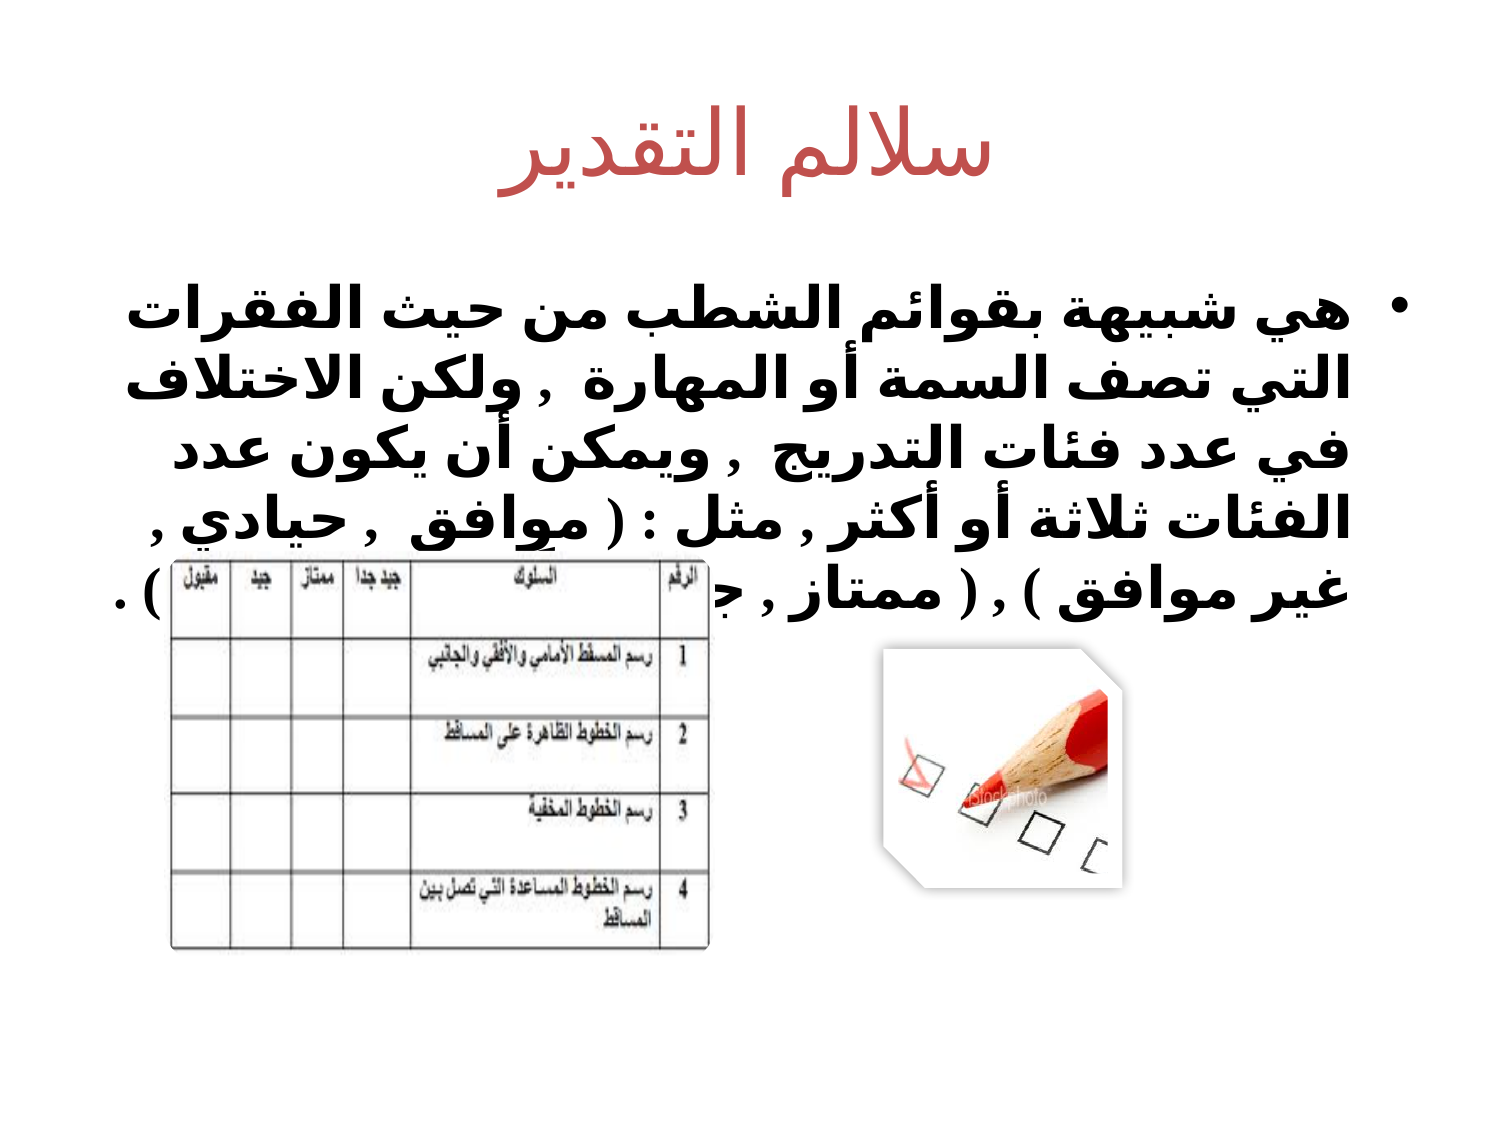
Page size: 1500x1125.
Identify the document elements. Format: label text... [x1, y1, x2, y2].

list هي شبيهة بقوائم الشطب من حيث الفقرات التي تصف السمة أو المهارة , ولكن الاختلاف في عدد فئات التدريج , ويمكن أن يكون عدد الفئات ثلاثة أو أكثر , مثل : ( موافق , حيادي , غير موافق ) , ( ممتاز , جيد جداً ,جيد , مقبول ) . [75, 262, 1425, 1005]
picture [163, 550, 716, 962]
picture [890, 655, 1116, 881]
title سلالم التقدير [75, 45, 1425, 233]
